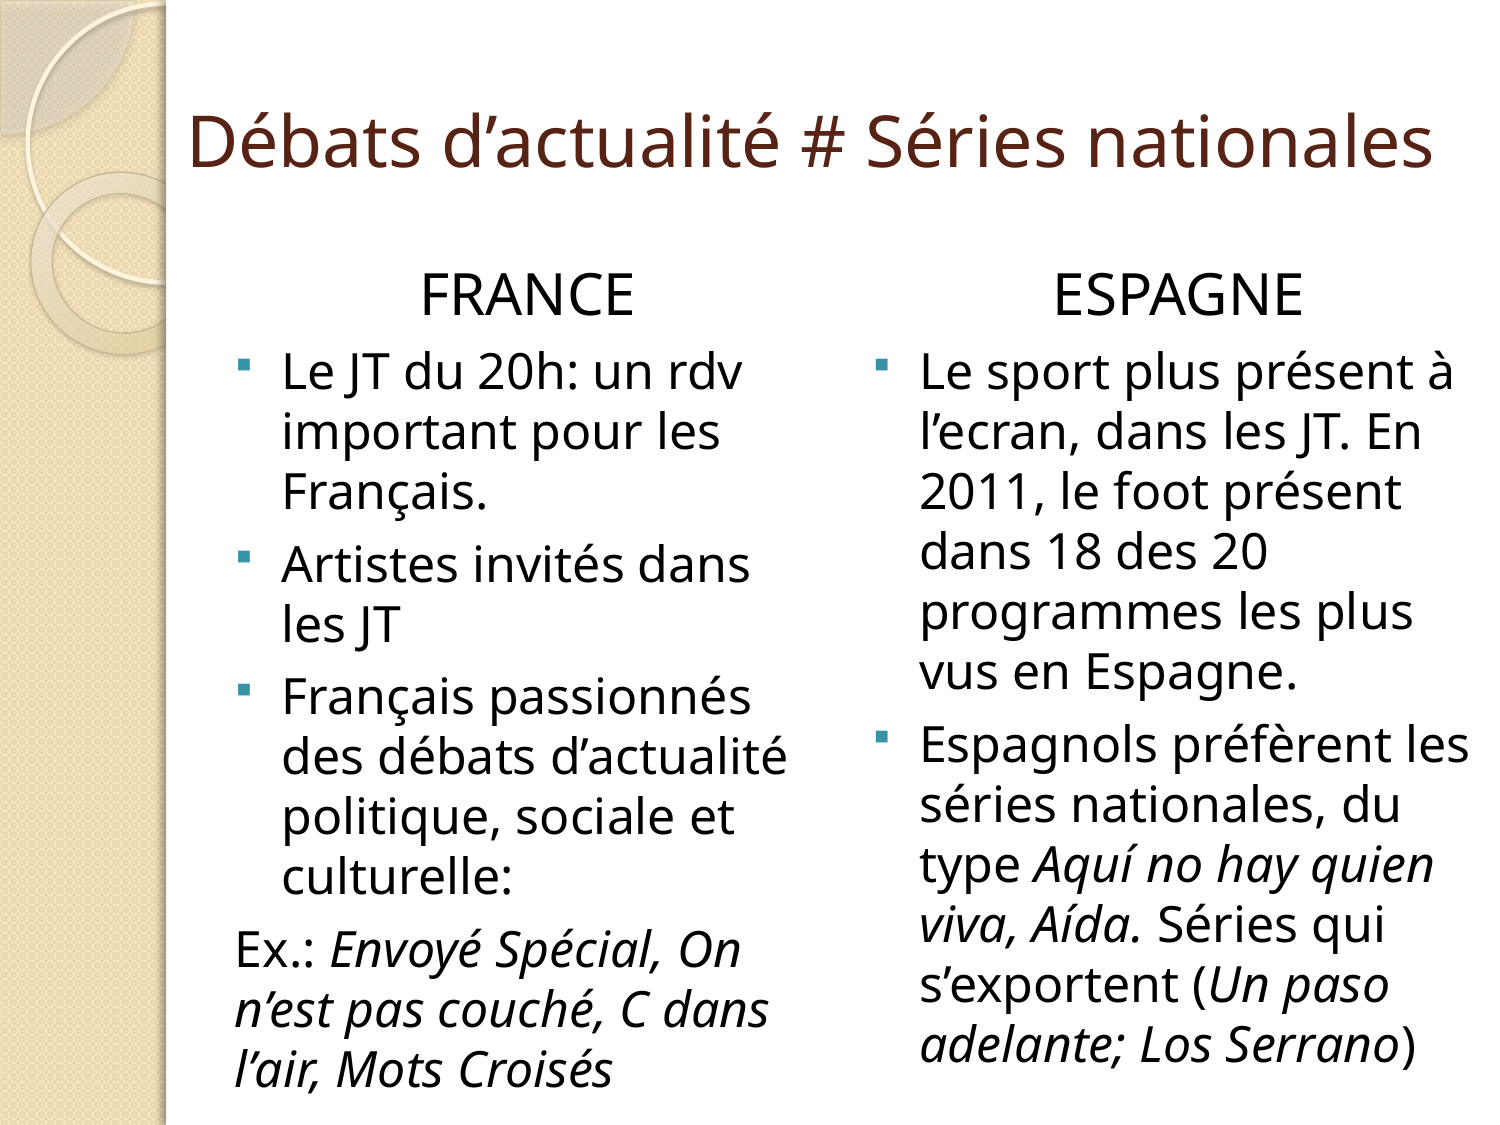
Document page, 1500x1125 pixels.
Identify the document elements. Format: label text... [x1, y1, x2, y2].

list ESPAGNE Le sport plus présent à l’ecran, dans les JT. En 2011, le foot présent dans 18 des 20 programmes les plus vus en Espagne. Espagnols préfèrent les séries nationales, du type Aquí no hay quien viva, Aída. Séries qui s’exportent (Un paso adelante; Los Serrano) [844, 249, 1500, 1015]
list FRANCE Le JT du 20h: un rdv important pour les Français. Artistes invités dans les JT Français passionnés des débats d’actualité politique, sociale et culturelle: Ex.: Envoyé Spécial, On n’est pas couché, C dans l’air, Mots Croisés [206, 249, 836, 1106]
title Débats d’actualité # Séries nationales [171, 45, 1466, 233]
